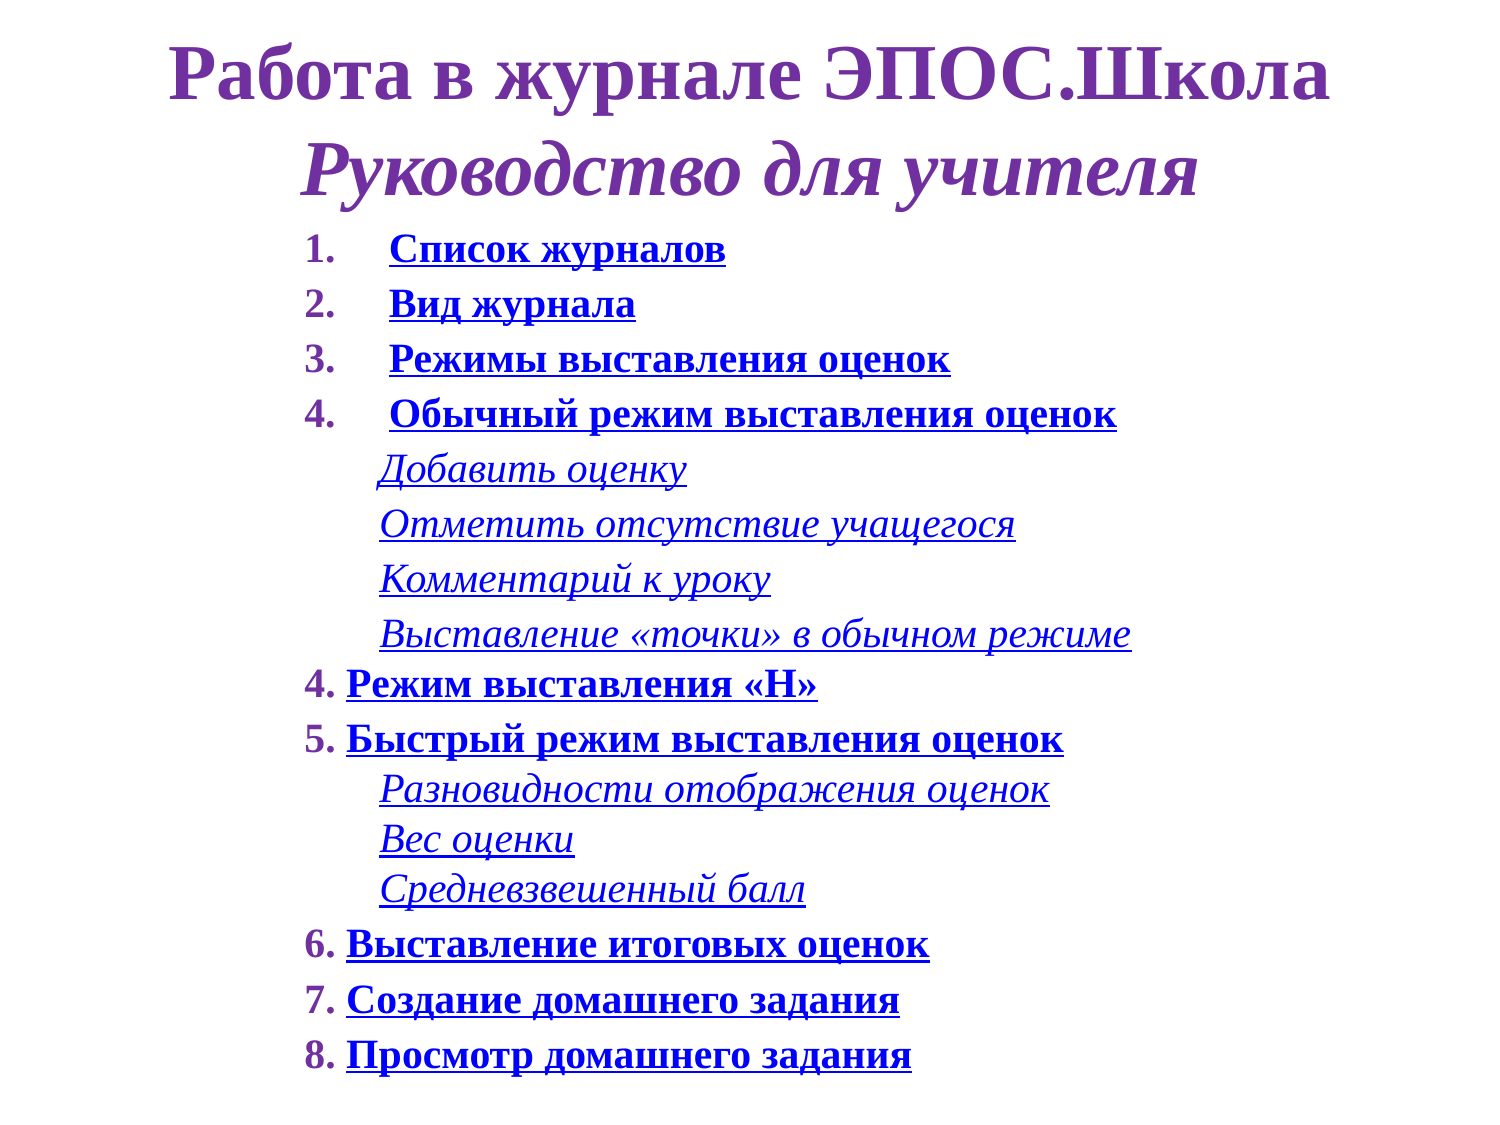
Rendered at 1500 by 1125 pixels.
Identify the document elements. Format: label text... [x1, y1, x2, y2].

list Список журналов Вид журнала Режимы выставления оценок Обычный режим выставления оценок Добавить оценку Отметить отсутствие учащегося Комментарий к уроку Выставление «точки» в обычном режиме 4. Режим выставления «Н» 5. Быстрый режим выставления оценок Разновидности отображения оценок Вес оценки Средневзвешенный балл 6. Выставление итоговых оценок 7. Создание домашнего задания 8. Просмотр домашнего задания [289, 208, 1471, 1094]
title Работа в журнале ЭПОС.Школа Руководство для учителя [75, 35, 1425, 197]
